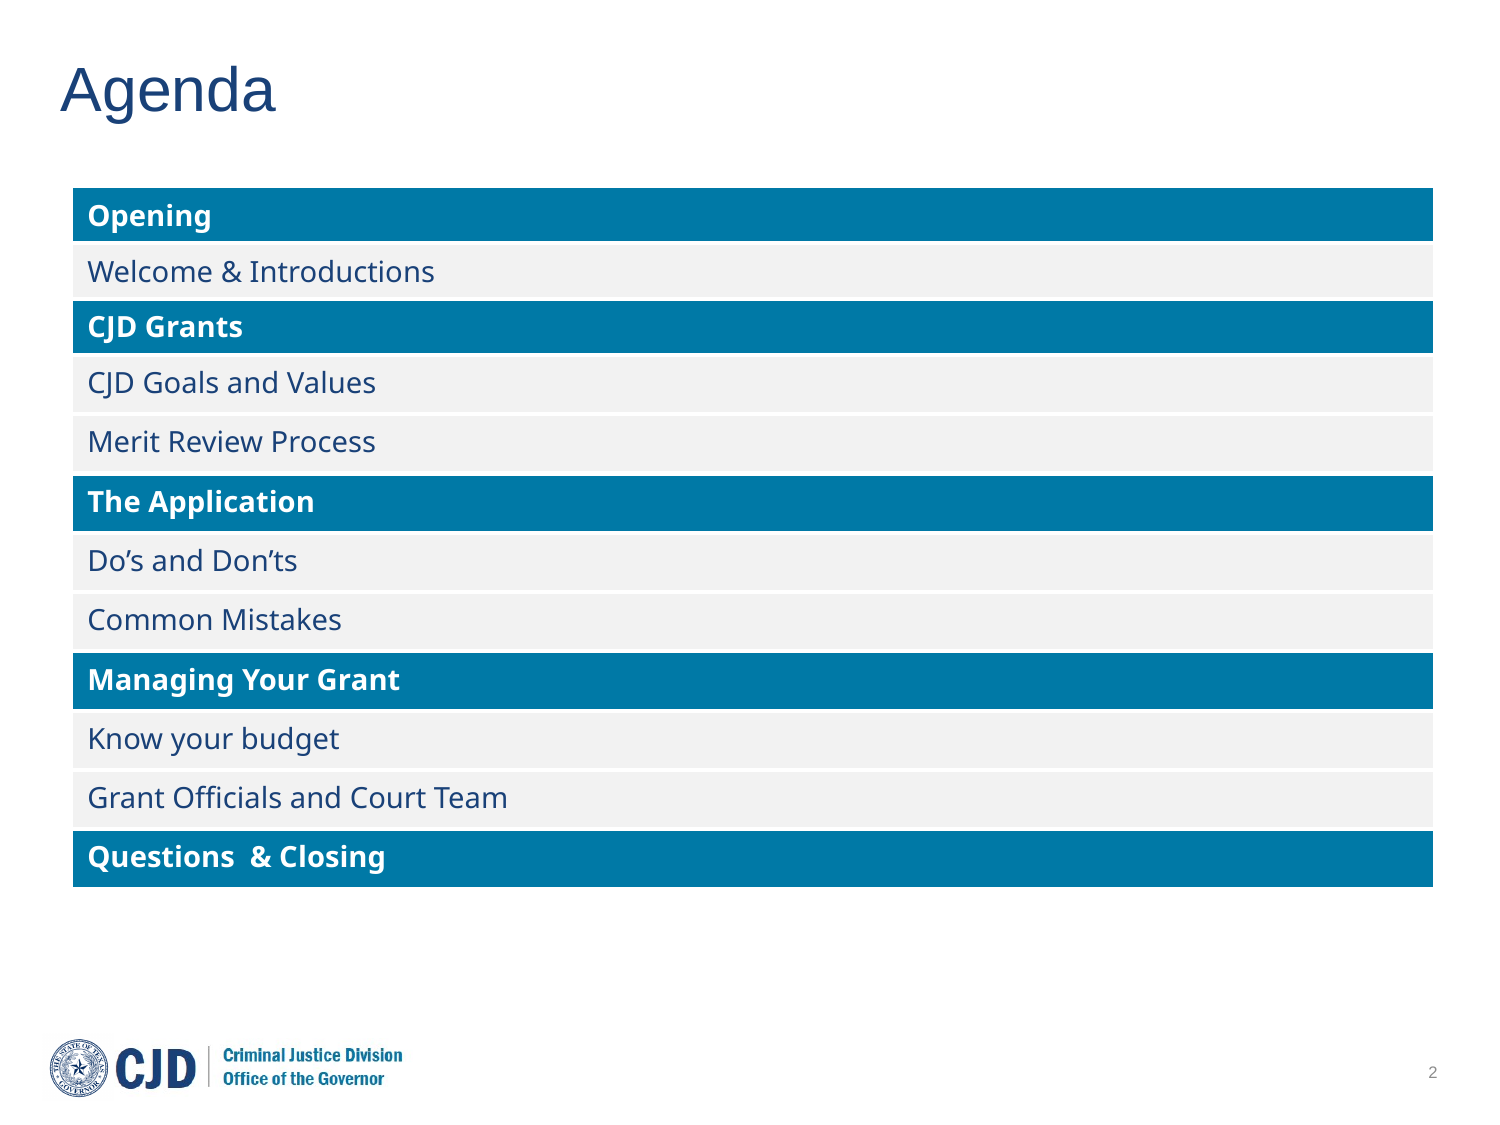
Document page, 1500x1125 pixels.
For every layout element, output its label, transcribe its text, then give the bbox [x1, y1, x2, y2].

table_cell CJD Goals and Values [73, 357, 1433, 412]
title Agenda [60, 48, 1437, 126]
table_cell Grant Officials and Court Team [73, 772, 1433, 827]
table_cell Questions & Closing [73, 831, 1433, 887]
table_cell Know your budget [73, 713, 1433, 768]
table_cell Merit Review Process [73, 416, 1433, 471]
table_header Opening [73, 188, 1433, 241]
table_cell Welcome & Introductions [73, 245, 1433, 297]
table_cell Managing Your Grant [73, 653, 1433, 709]
slide_number 2 [1307, 1051, 1438, 1093]
table_cell The Application [73, 476, 1433, 531]
picture [114, 1038, 420, 1097]
table_cell CJD Grants [73, 301, 1433, 353]
table_cell Do’s and Don’ts [73, 535, 1433, 590]
table_cell Common Mistakes [73, 594, 1433, 649]
